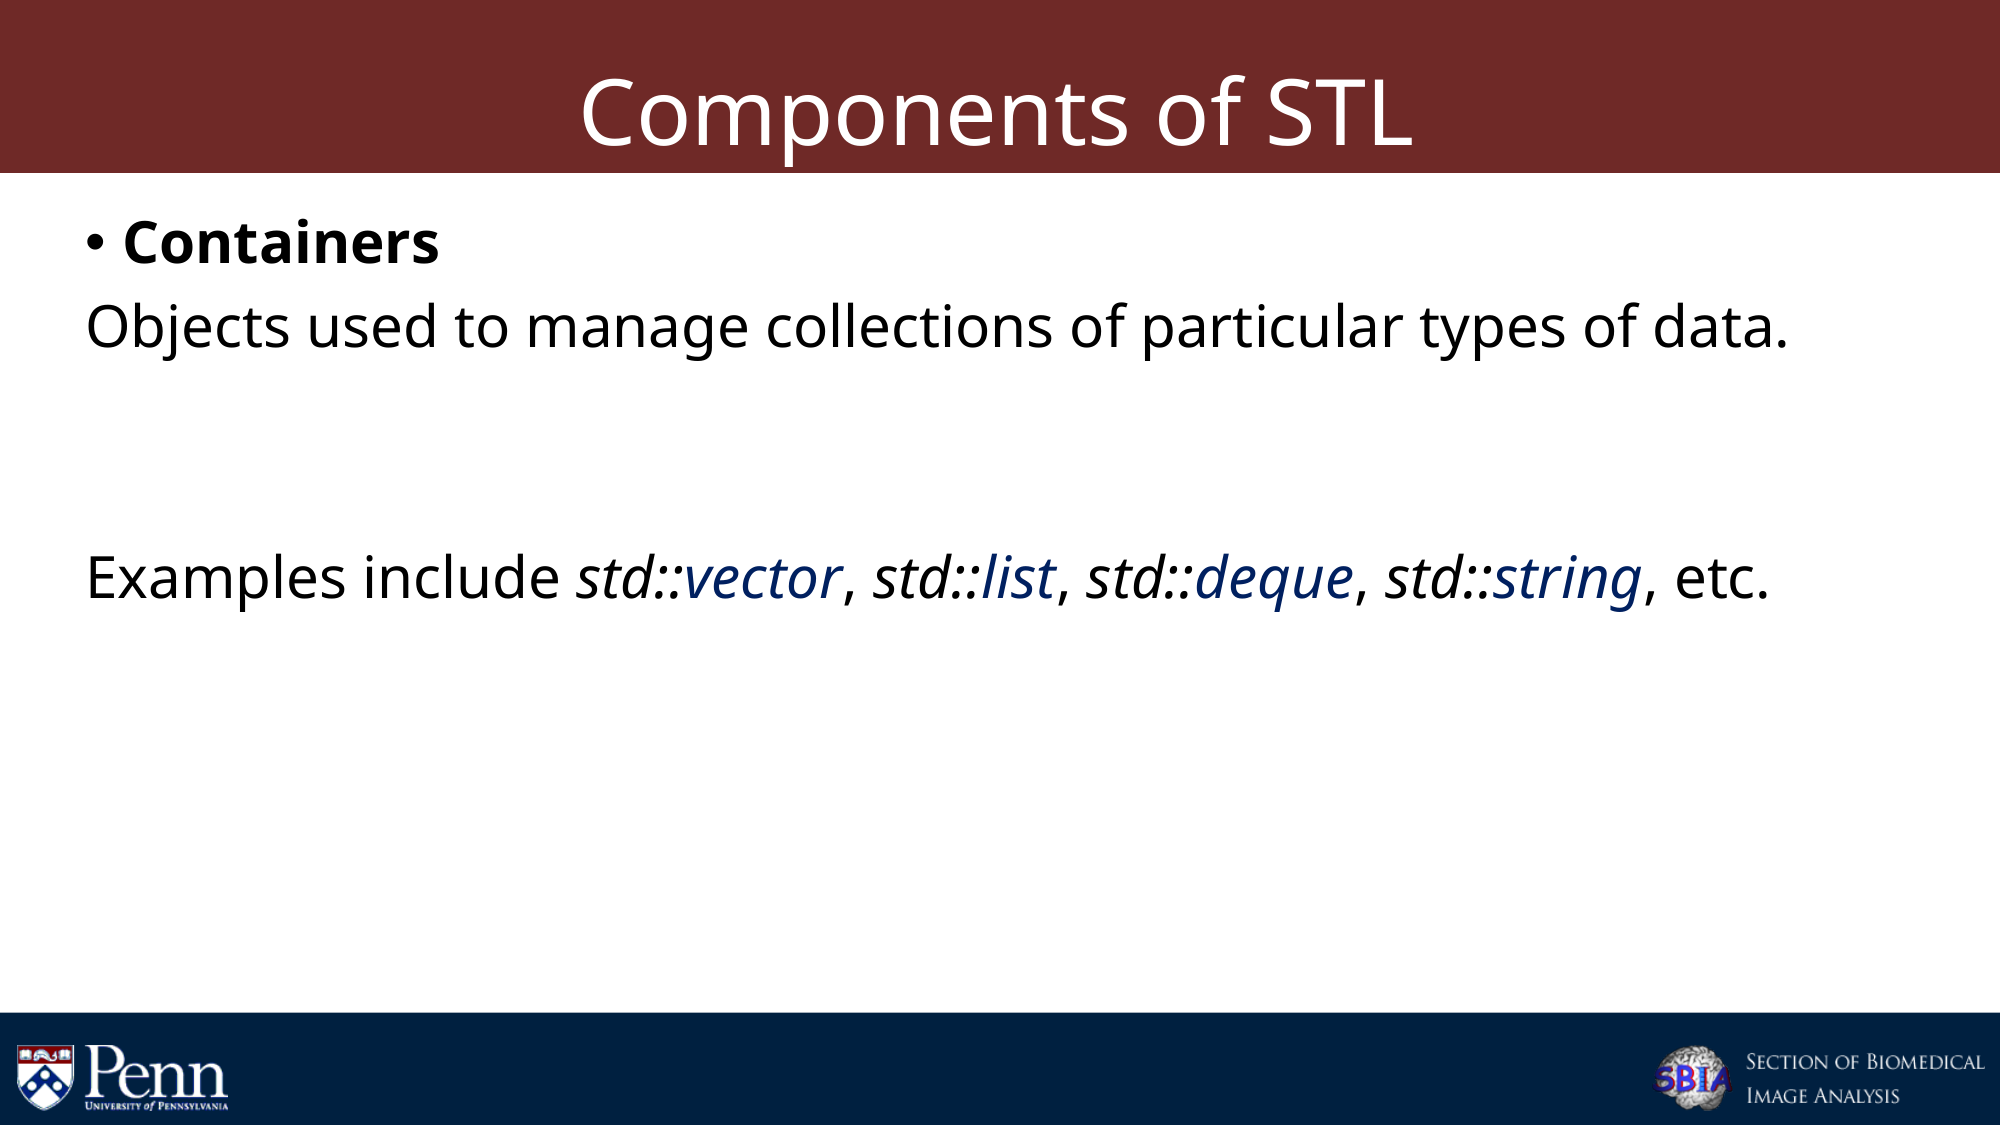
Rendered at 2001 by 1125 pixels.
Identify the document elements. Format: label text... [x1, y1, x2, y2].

picture [1652, 1044, 1985, 1112]
picture [17, 1045, 228, 1111]
title Components of STL [42, 0, 1952, 173]
list Containers Objects used to manage collections of particular types of data. Examples include std::vector, std::list, std::deque, std::string, etc. [70, 205, 1895, 1013]
